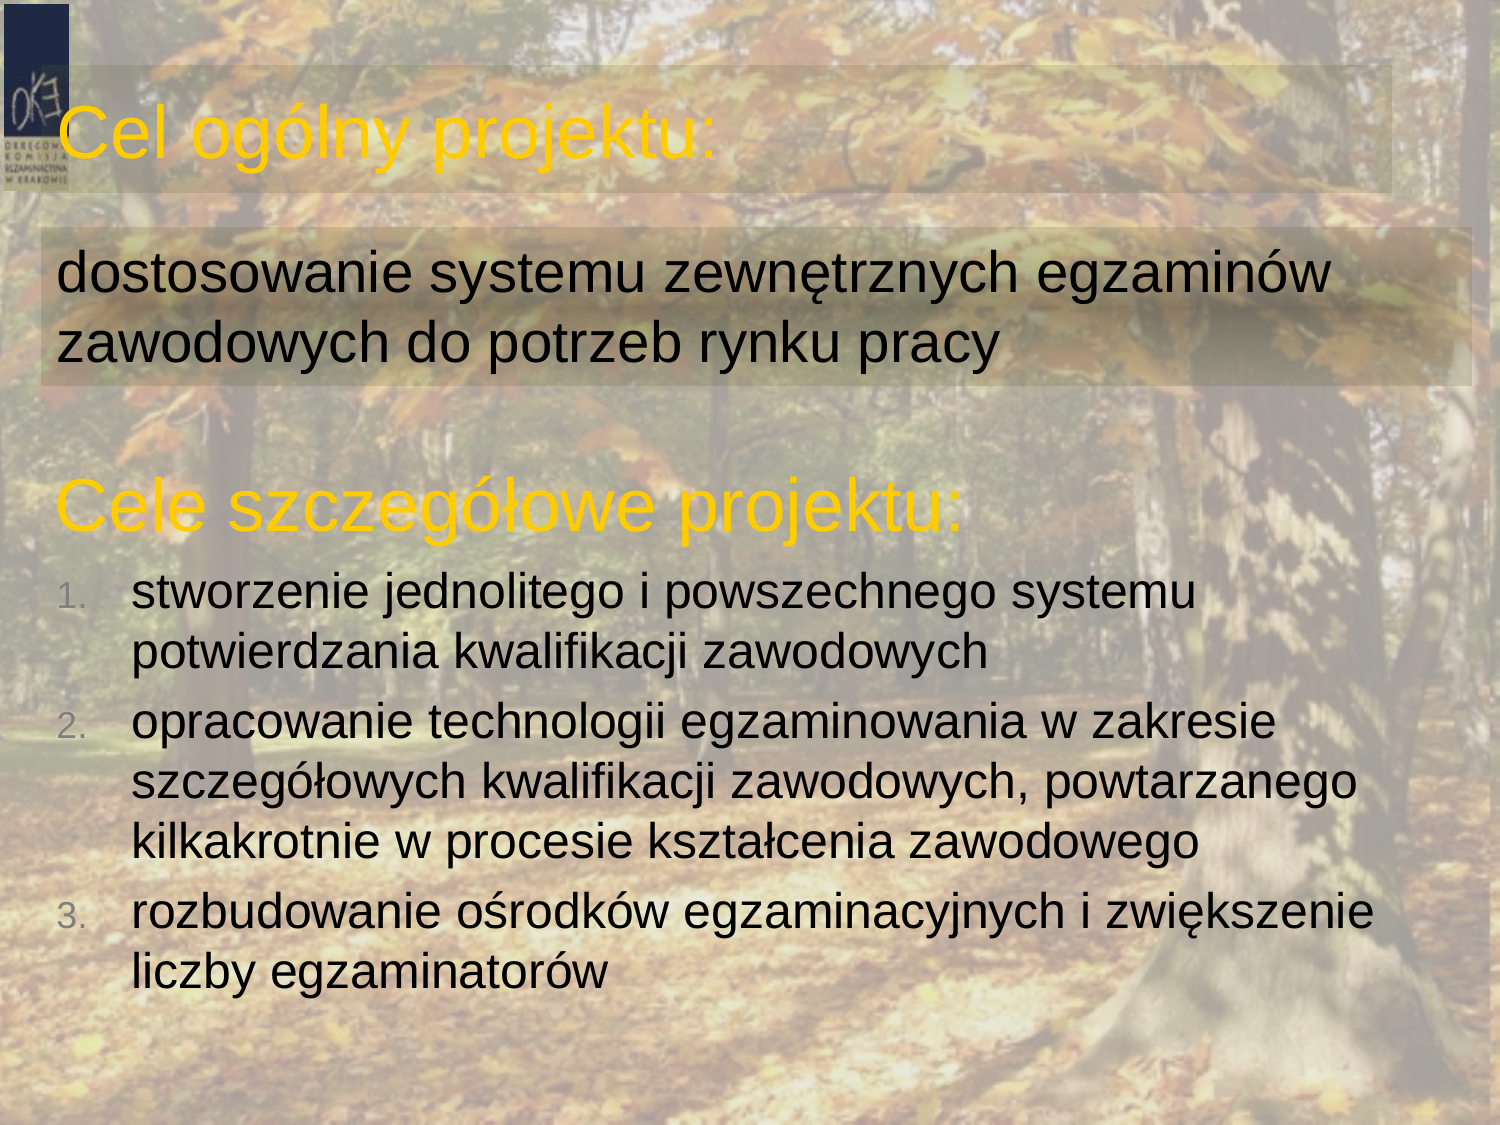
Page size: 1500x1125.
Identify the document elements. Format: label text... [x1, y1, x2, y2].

text_box stworzenie jednolitego i powszechnego systemu potwierdzania kwalifikacji zawodowych opracowanie technologii egzaminowania w zakresie szczegółowych kwalifikacji zawodowych, powtarzanego kilkakrotnie w procesie kształcenia zawodowego rozbudowanie ośrodków egzaminacyjnych i zwiększenie liczby egzaminatorów [41, 551, 1426, 1048]
text_box Cele szczegółowe projektu: [39, 437, 1390, 566]
title Cel ogólny projektu: [41, 65, 1392, 193]
list dostosowanie systemu zewnętrznych egzaminów zawodowych do potrzeb rynku pracy [41, 226, 1472, 386]
